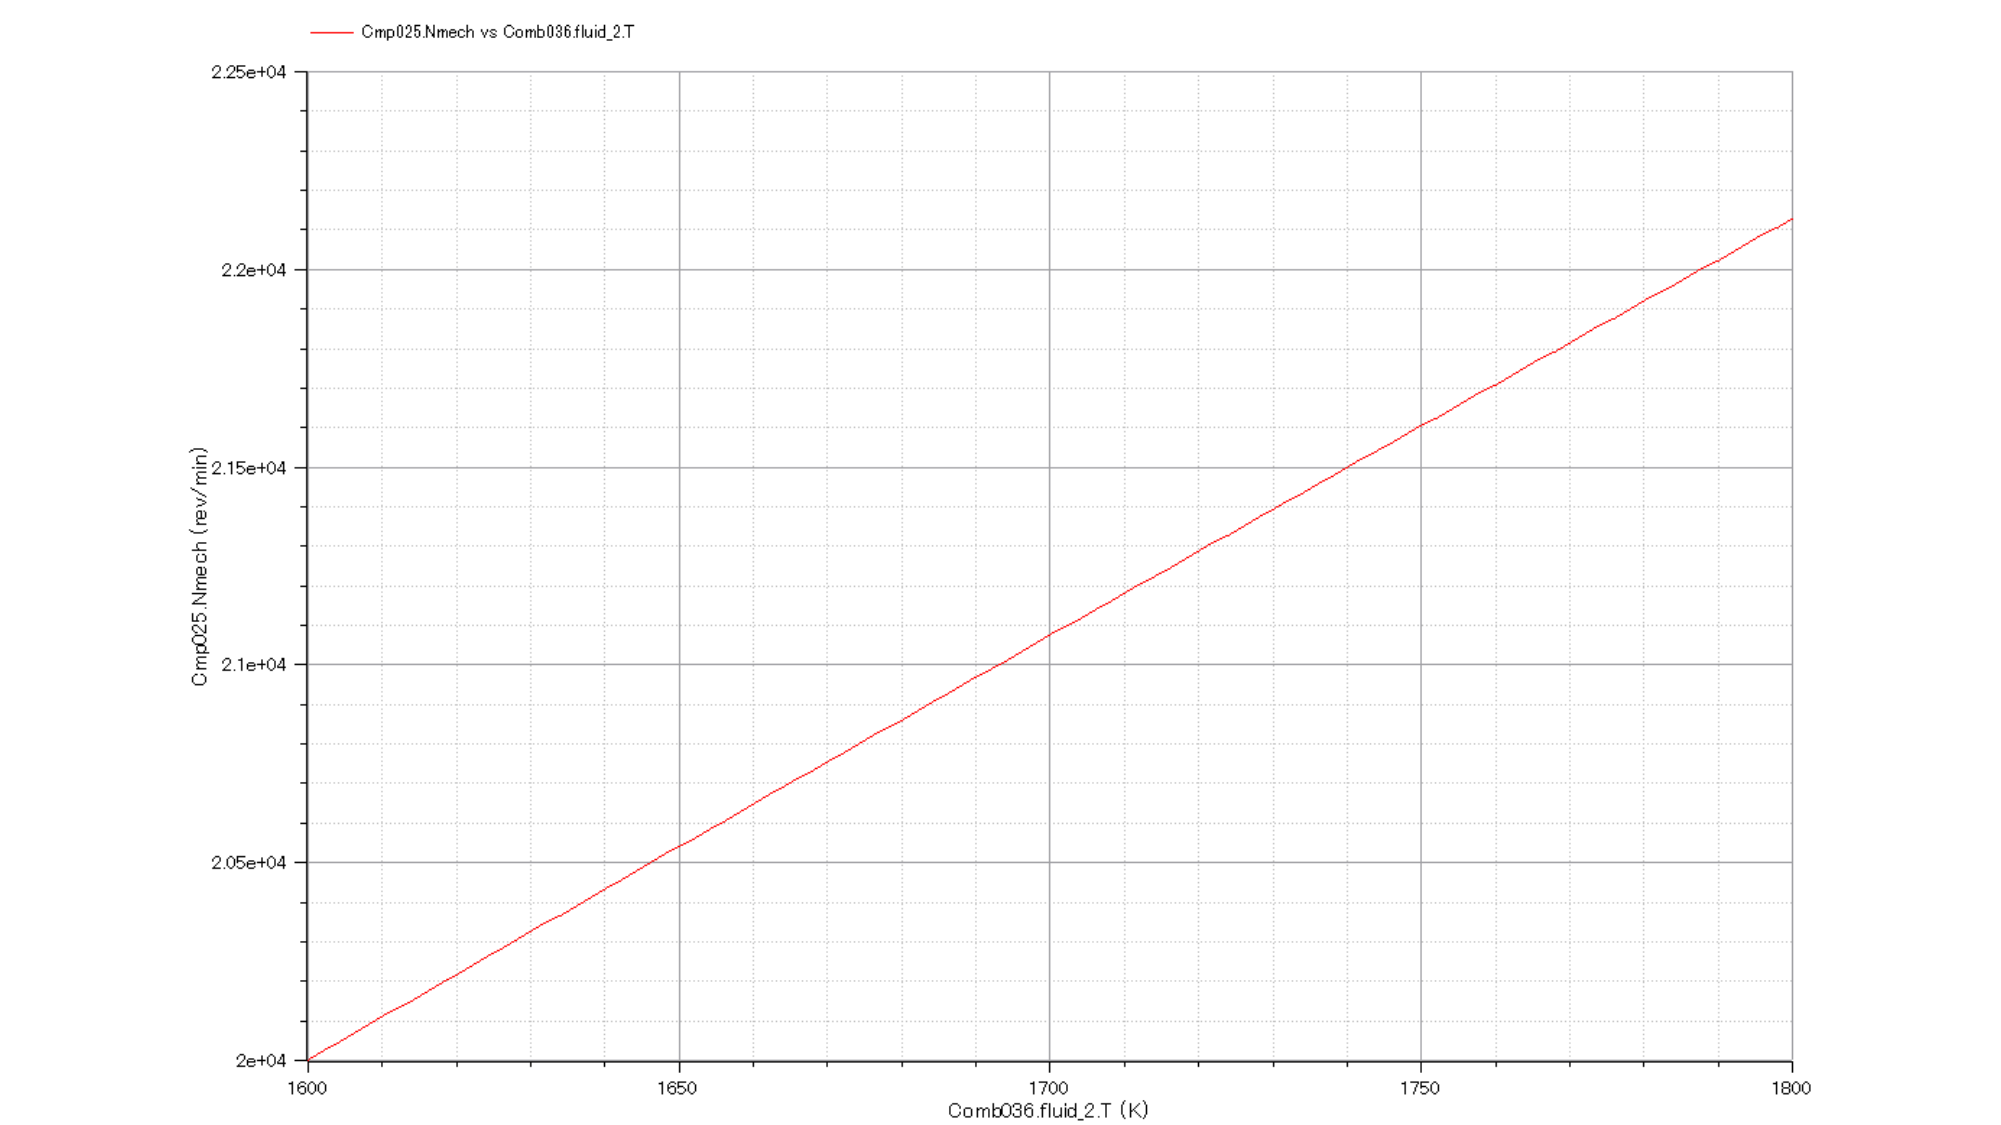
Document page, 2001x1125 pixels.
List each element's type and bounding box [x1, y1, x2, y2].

picture [182, 0, 1818, 1125]
